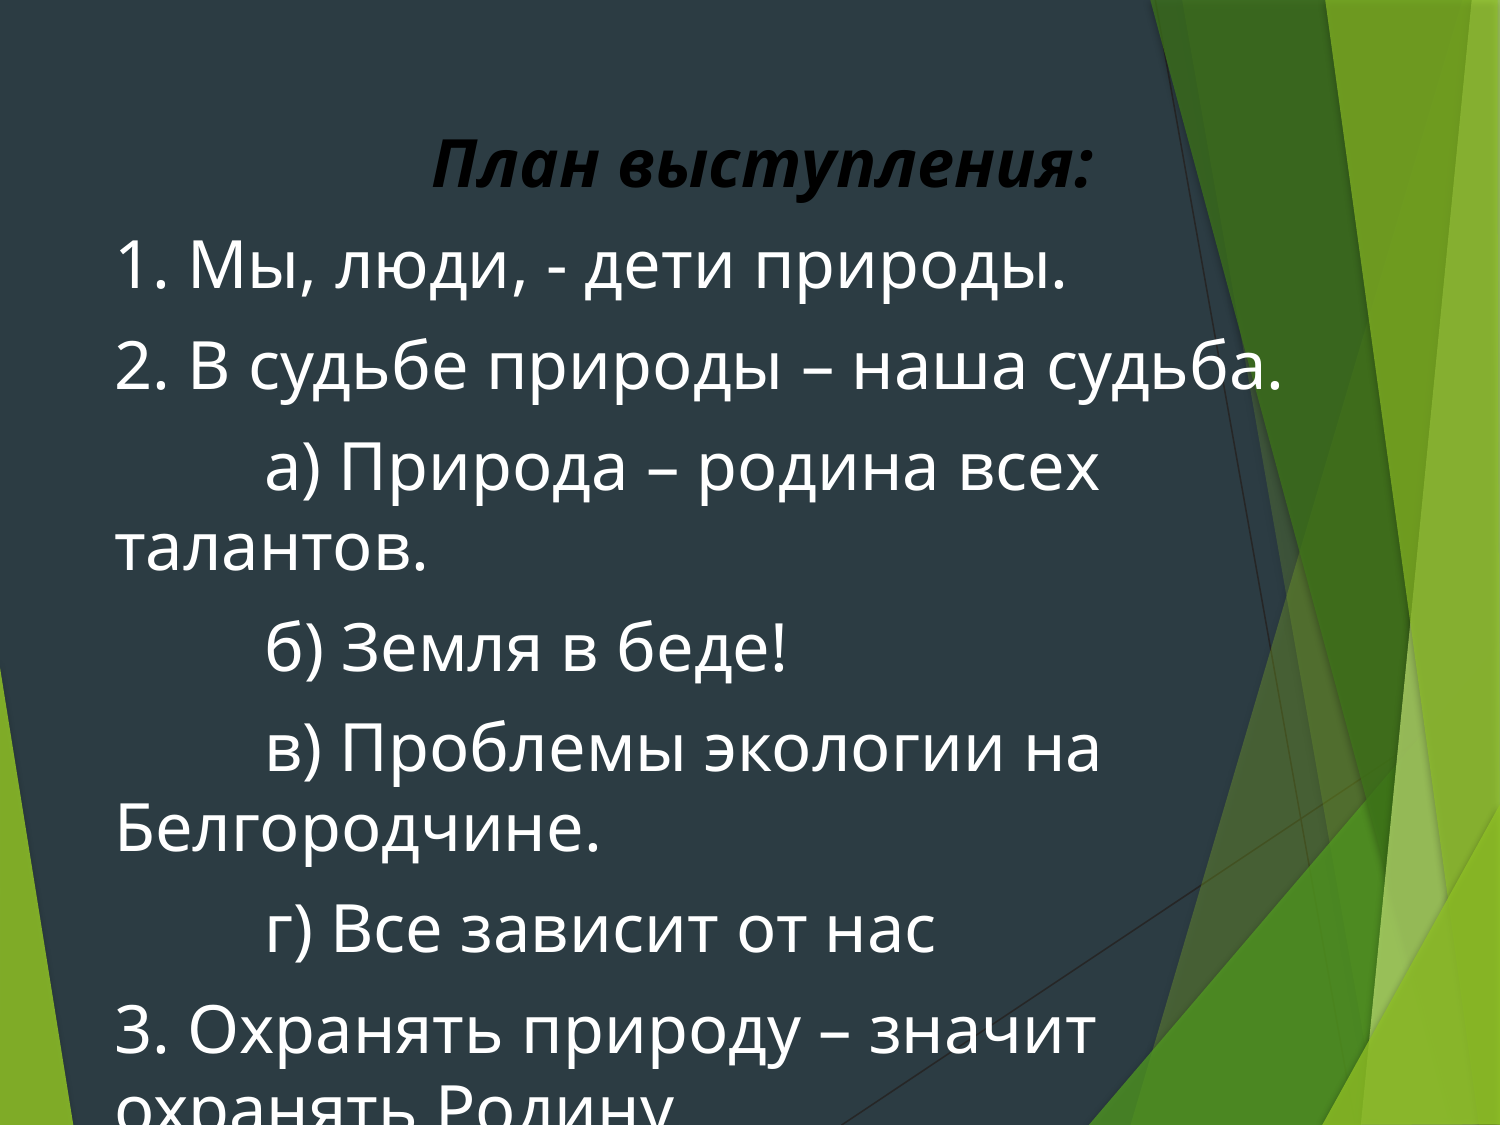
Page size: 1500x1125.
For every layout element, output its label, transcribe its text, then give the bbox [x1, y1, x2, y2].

list План выступления: 1. Мы, люди, - дети природы. 2. В судьбе природы – наша судьба. а) Природа – родина всех талантов. б) Земля в беде! в) Проблемы экологии на Белгородчине. г) Все зависит от нас 3. Охранять природу – значит охранять Родину. [76, 113, 1427, 1047]
